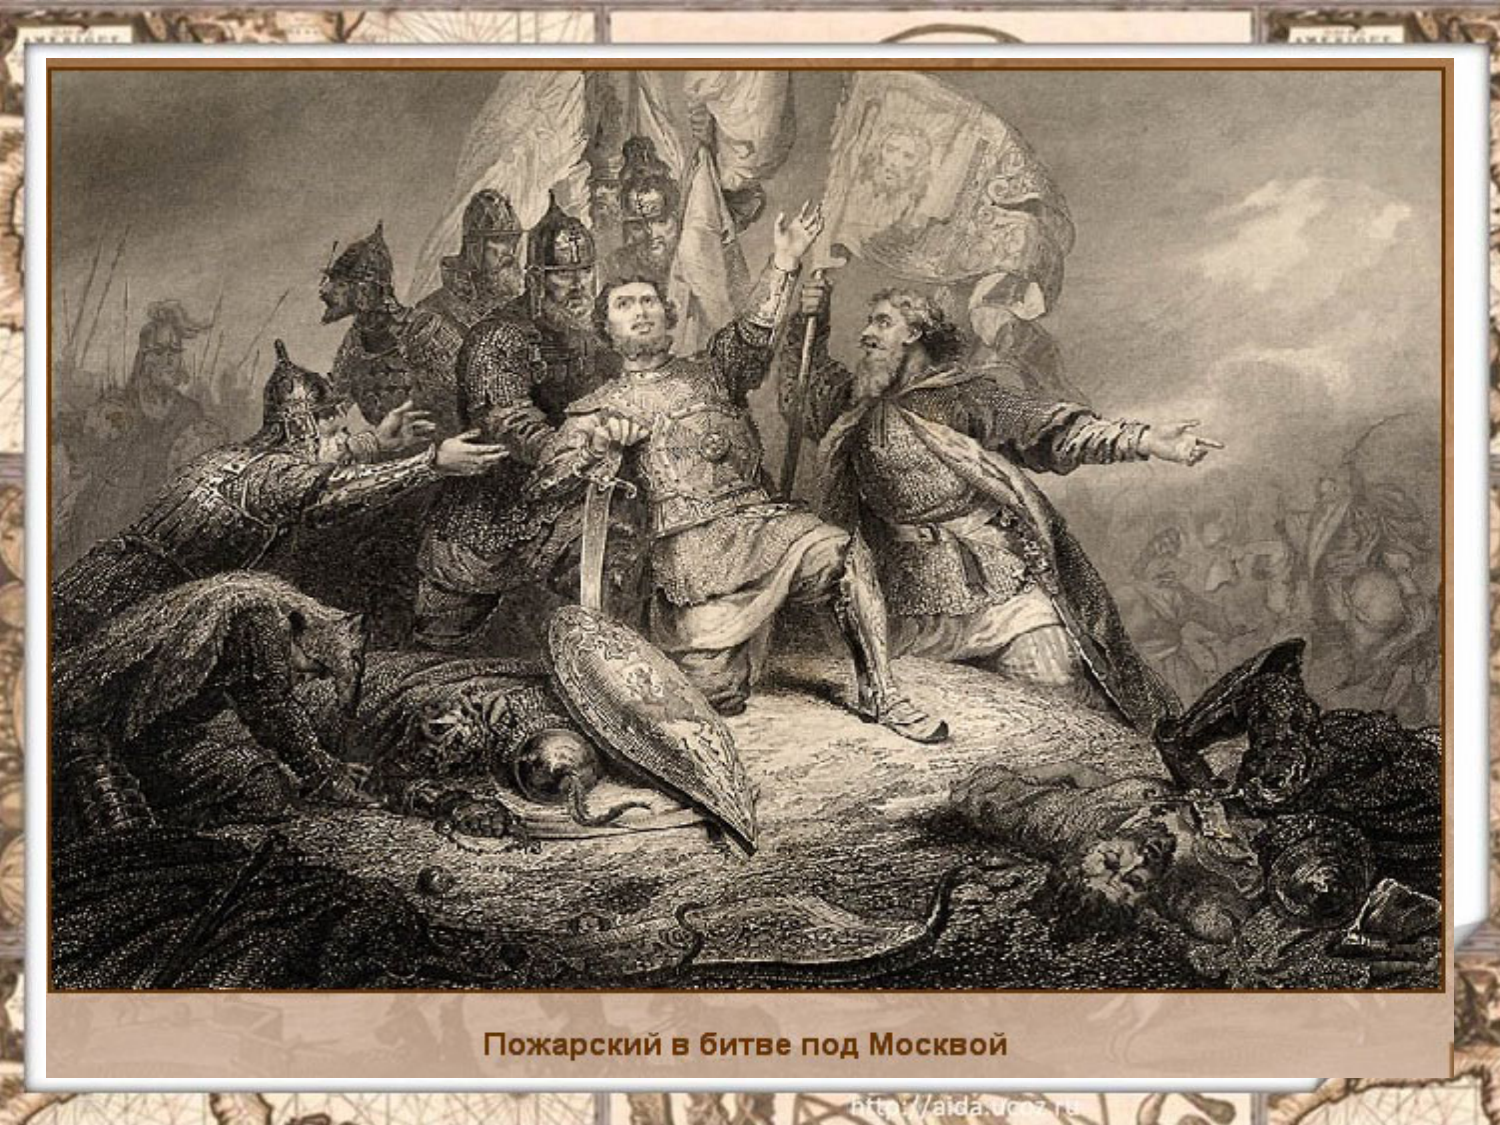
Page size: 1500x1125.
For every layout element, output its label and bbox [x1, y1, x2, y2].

list [46, 58, 1454, 1079]
picture [0, 0, 1500, 1125]
